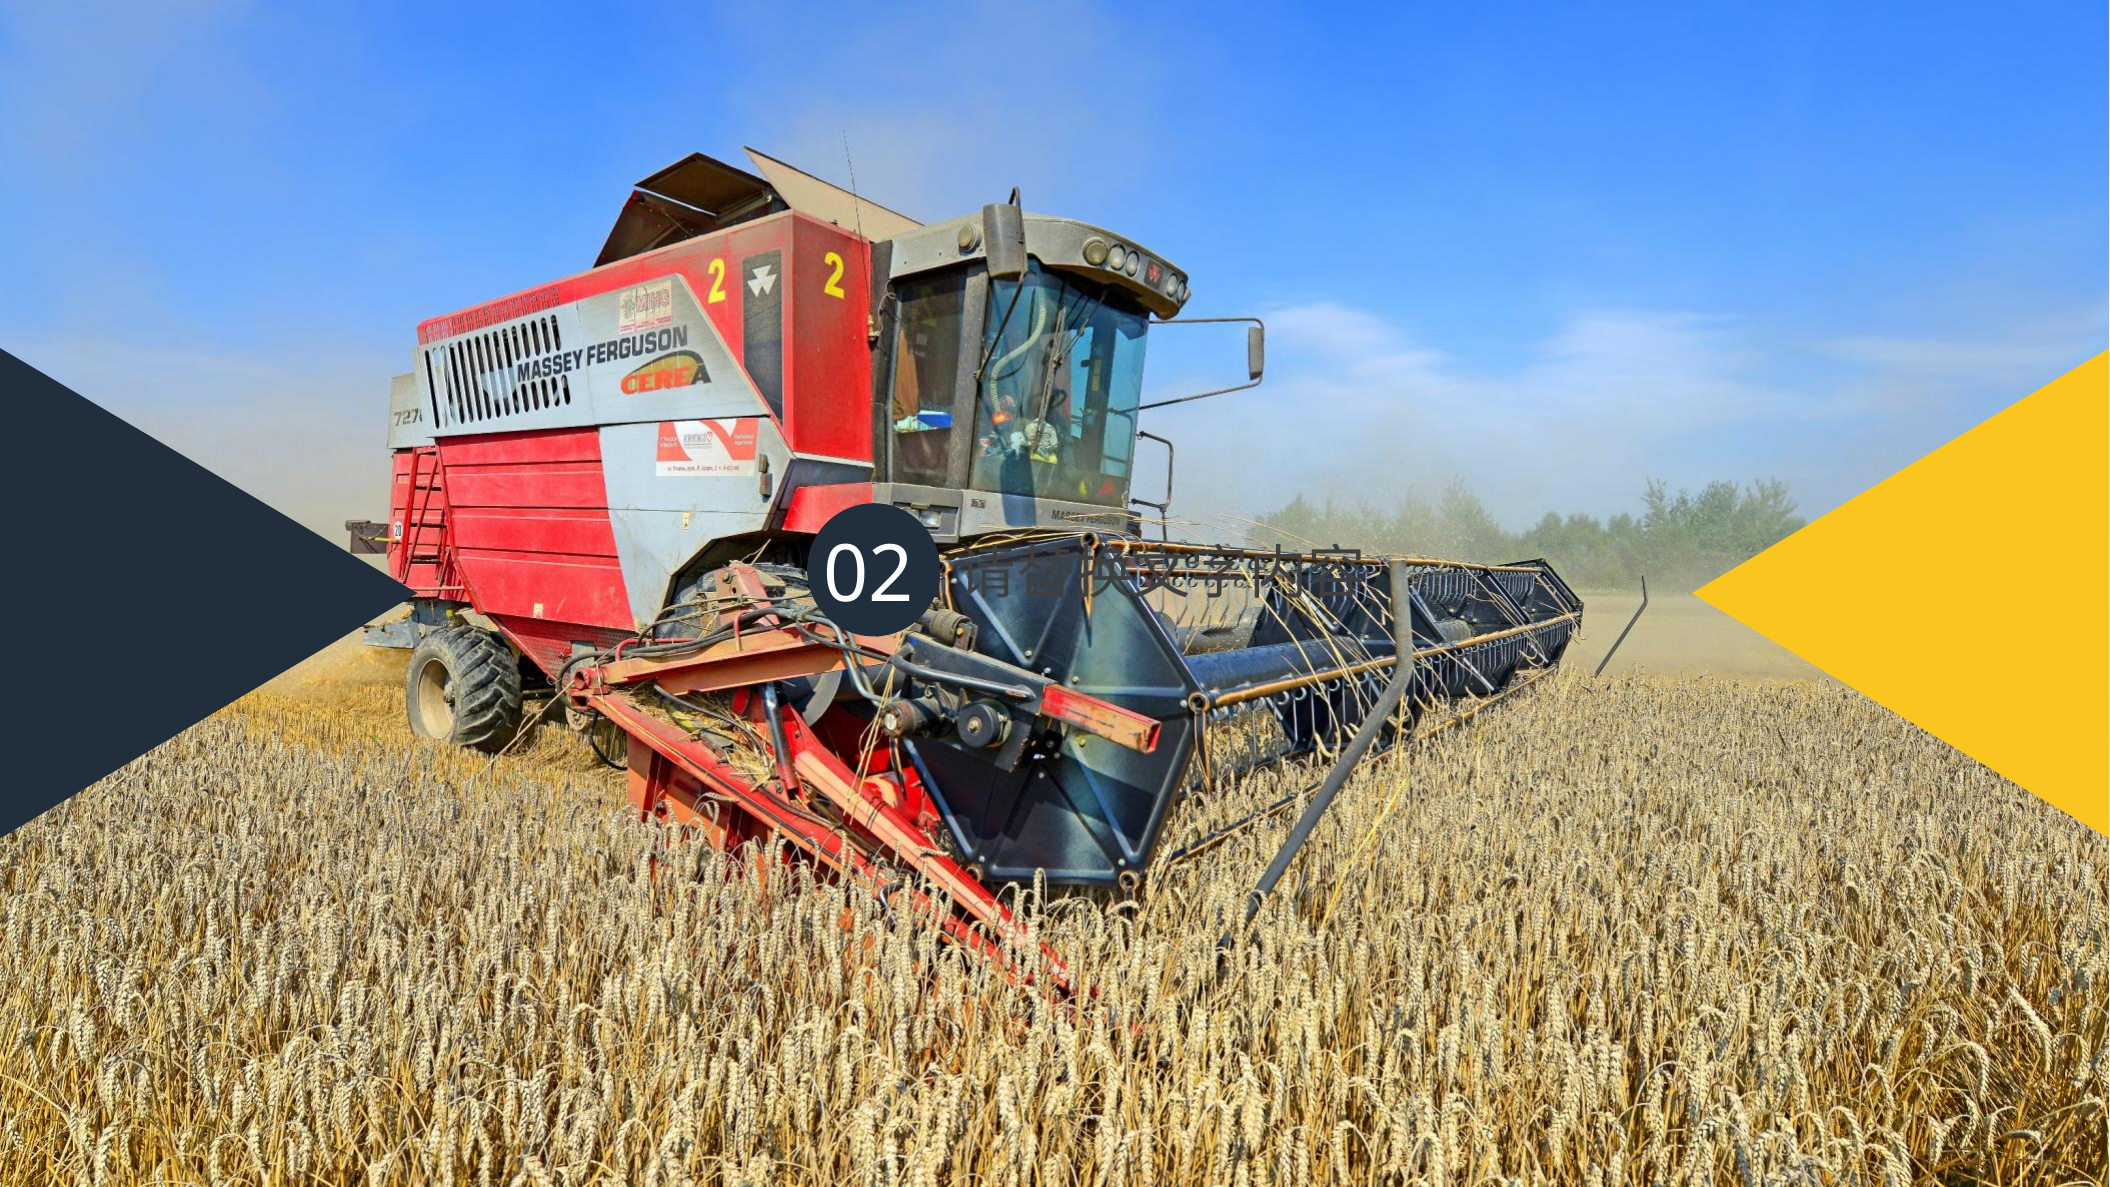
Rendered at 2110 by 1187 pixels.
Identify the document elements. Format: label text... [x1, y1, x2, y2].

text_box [806, 503, 941, 637]
text_box [0, 0, 2110, 1187]
text_box [1689, 346, 2110, 840]
text_box 请替换文字内容 [942, 527, 1381, 613]
text_box [0, 346, 420, 840]
